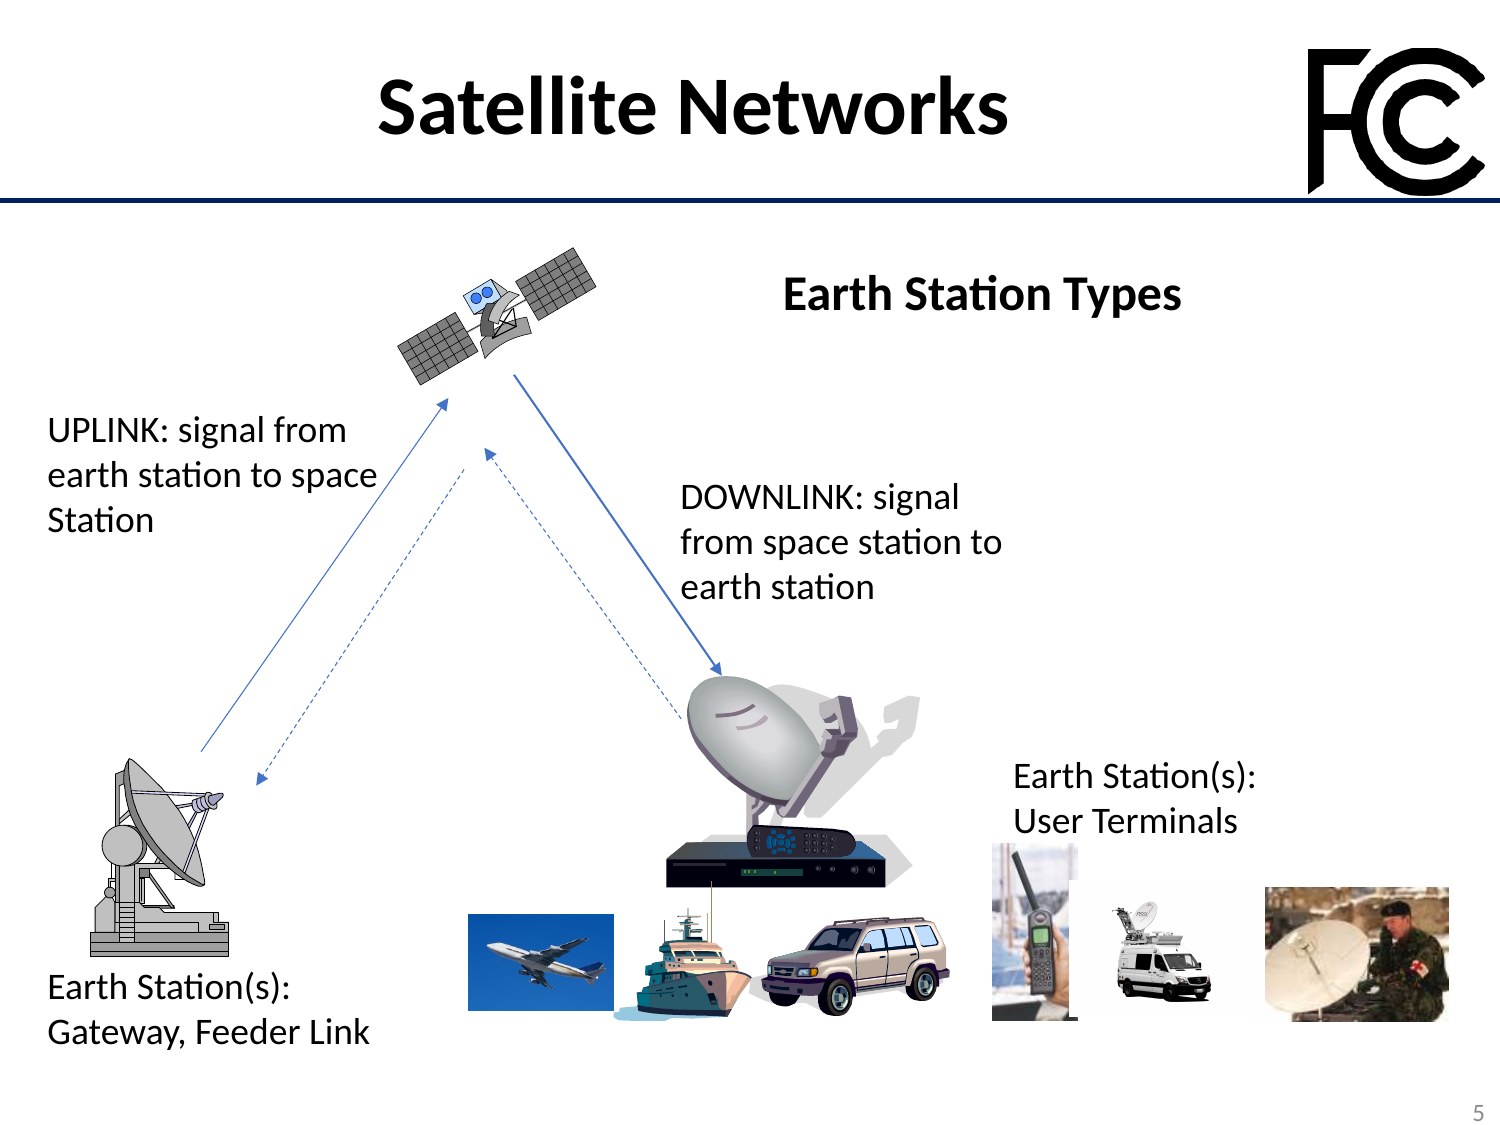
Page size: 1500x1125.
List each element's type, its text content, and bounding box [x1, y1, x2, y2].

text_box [89, 757, 230, 958]
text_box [256, 469, 465, 786]
picture [468, 673, 950, 1021]
picture [1308, 47, 1485, 196]
title Satellite Networks [84, 48, 1304, 167]
text_box DOWNLINK: signal from space station to earth station [722, 464, 1054, 615]
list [396, 246, 597, 387]
text_box Earth Station(s): User Terminals [998, 743, 1273, 849]
text_box UPLINK: signal from earth station to space Station [32, 397, 200, 548]
text_box Earth Station Types [768, 253, 1198, 329]
slide_number 5 [1162, 1096, 1500, 1125]
text_box Earth Station(s): Gateway, Feeder Link [32, 954, 386, 1060]
picture [992, 843, 1449, 1022]
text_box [200, 397, 449, 752]
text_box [484, 447, 682, 719]
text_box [514, 374, 722, 676]
